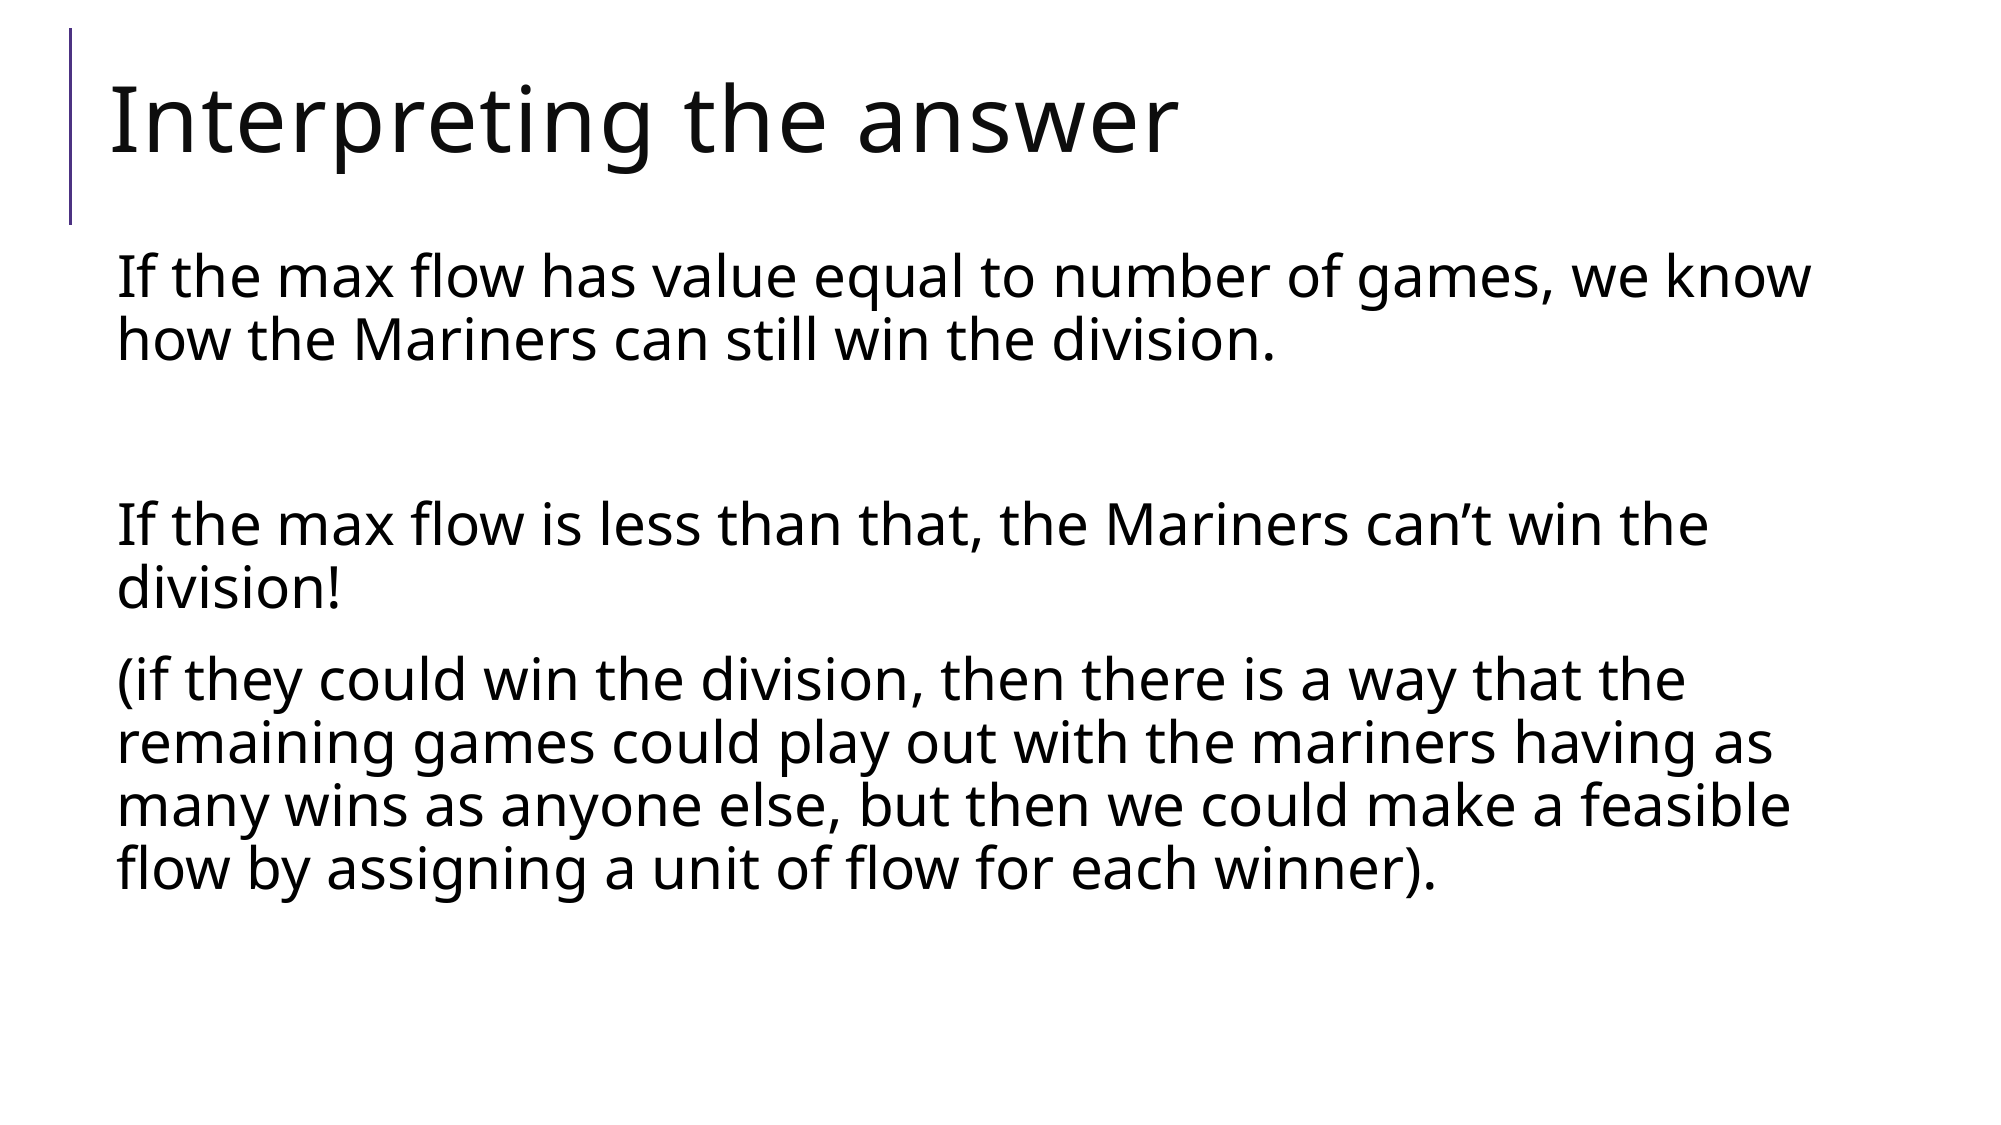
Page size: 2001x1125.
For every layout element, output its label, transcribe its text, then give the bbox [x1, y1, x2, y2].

title Interpreting the answer [94, 43, 1930, 210]
list If the max flow has value equal to number of games, we know how the Mariners can still win the division. If the max flow is less than that, the Mariners can’t win the division! (if they could win the division, then there is a way that the remaining games could play out with the mariners having as many wins as anyone else, but then we could make a feasible flow by assigning a unit of flow for each winner). [94, 240, 1930, 1035]
